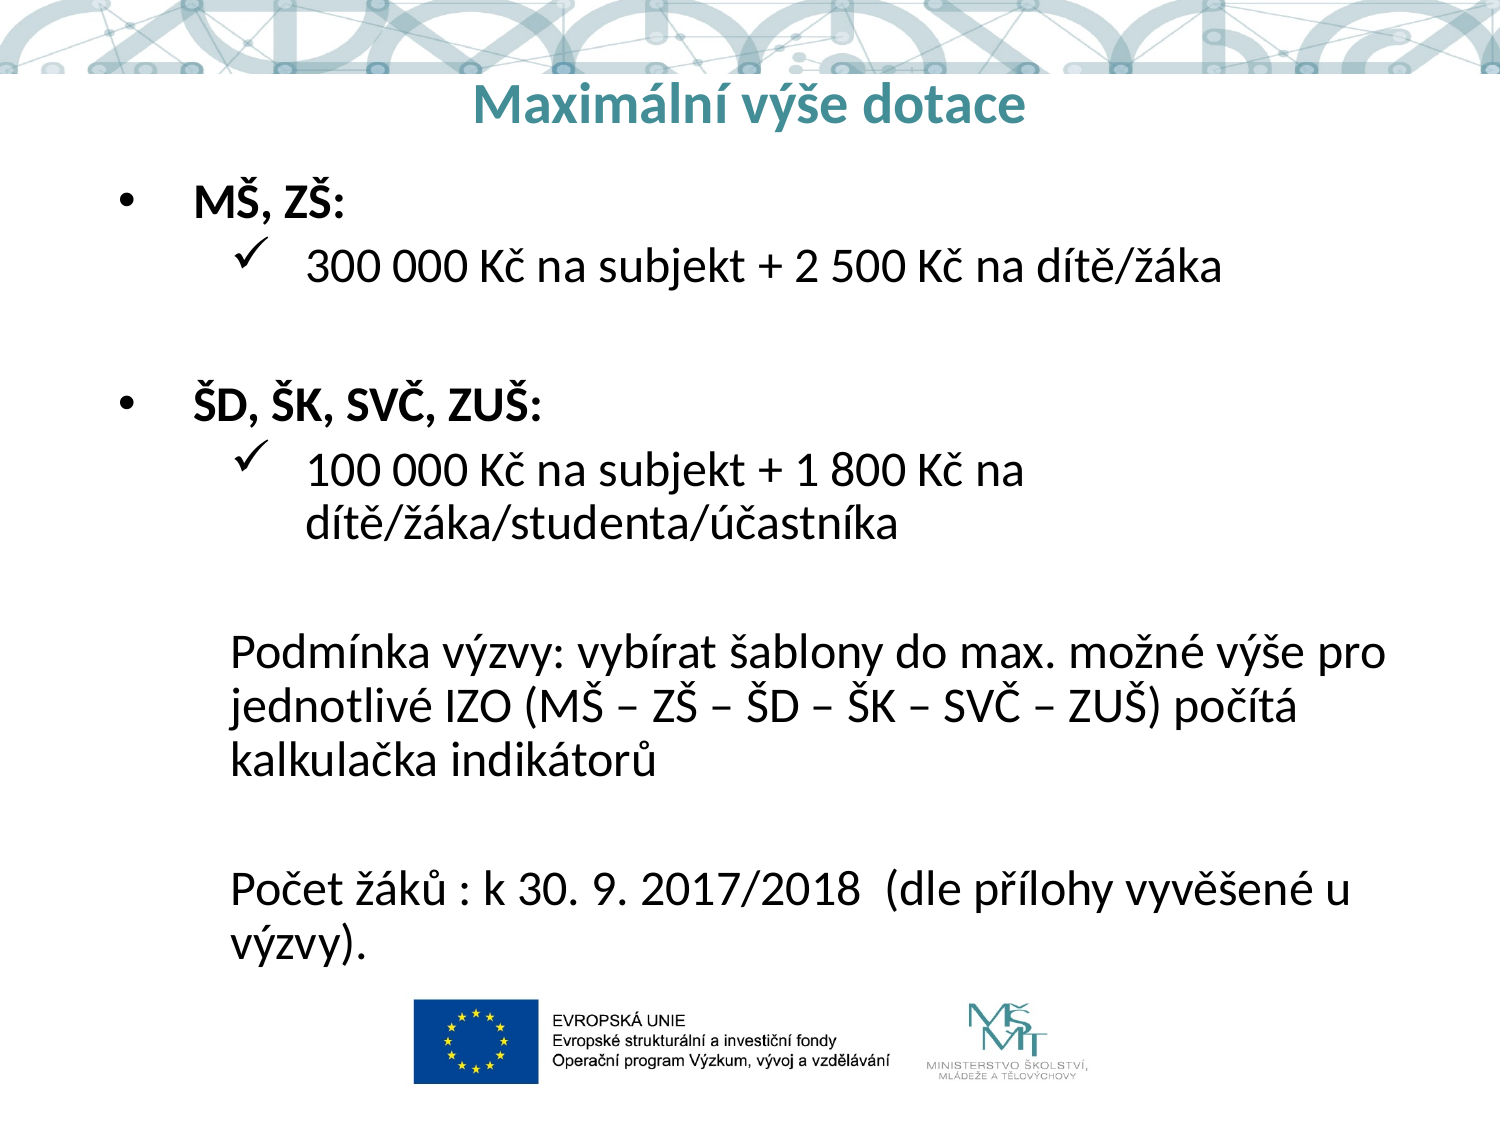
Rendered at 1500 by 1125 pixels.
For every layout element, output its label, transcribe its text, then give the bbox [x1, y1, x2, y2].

title Maximální výše dotace [103, 42, 1397, 167]
list MŠ, ZŠ: 300 000 Kč na subjekt + 2 500 Kč na dítě/žáka ŠD, ŠK, SVČ, ZUŠ: 100 000 Kč na subjekt + 1 800 Kč na dítě/žáka/studenta/účastníka Podmínka výzvy: vybírat šablony do max. možné výše pro jednotlivé IZO (MŠ – ZŠ – ŠD – ŠK – SVČ – ZUŠ) počítá kalkulačka indikátorů Počet žáků : k 30. 9. 2017/2018 (dle přílohy vyvěšené u výzvy). [103, 167, 1436, 989]
picture [371, 989, 1129, 1125]
picture [0, 0, 1500, 74]
